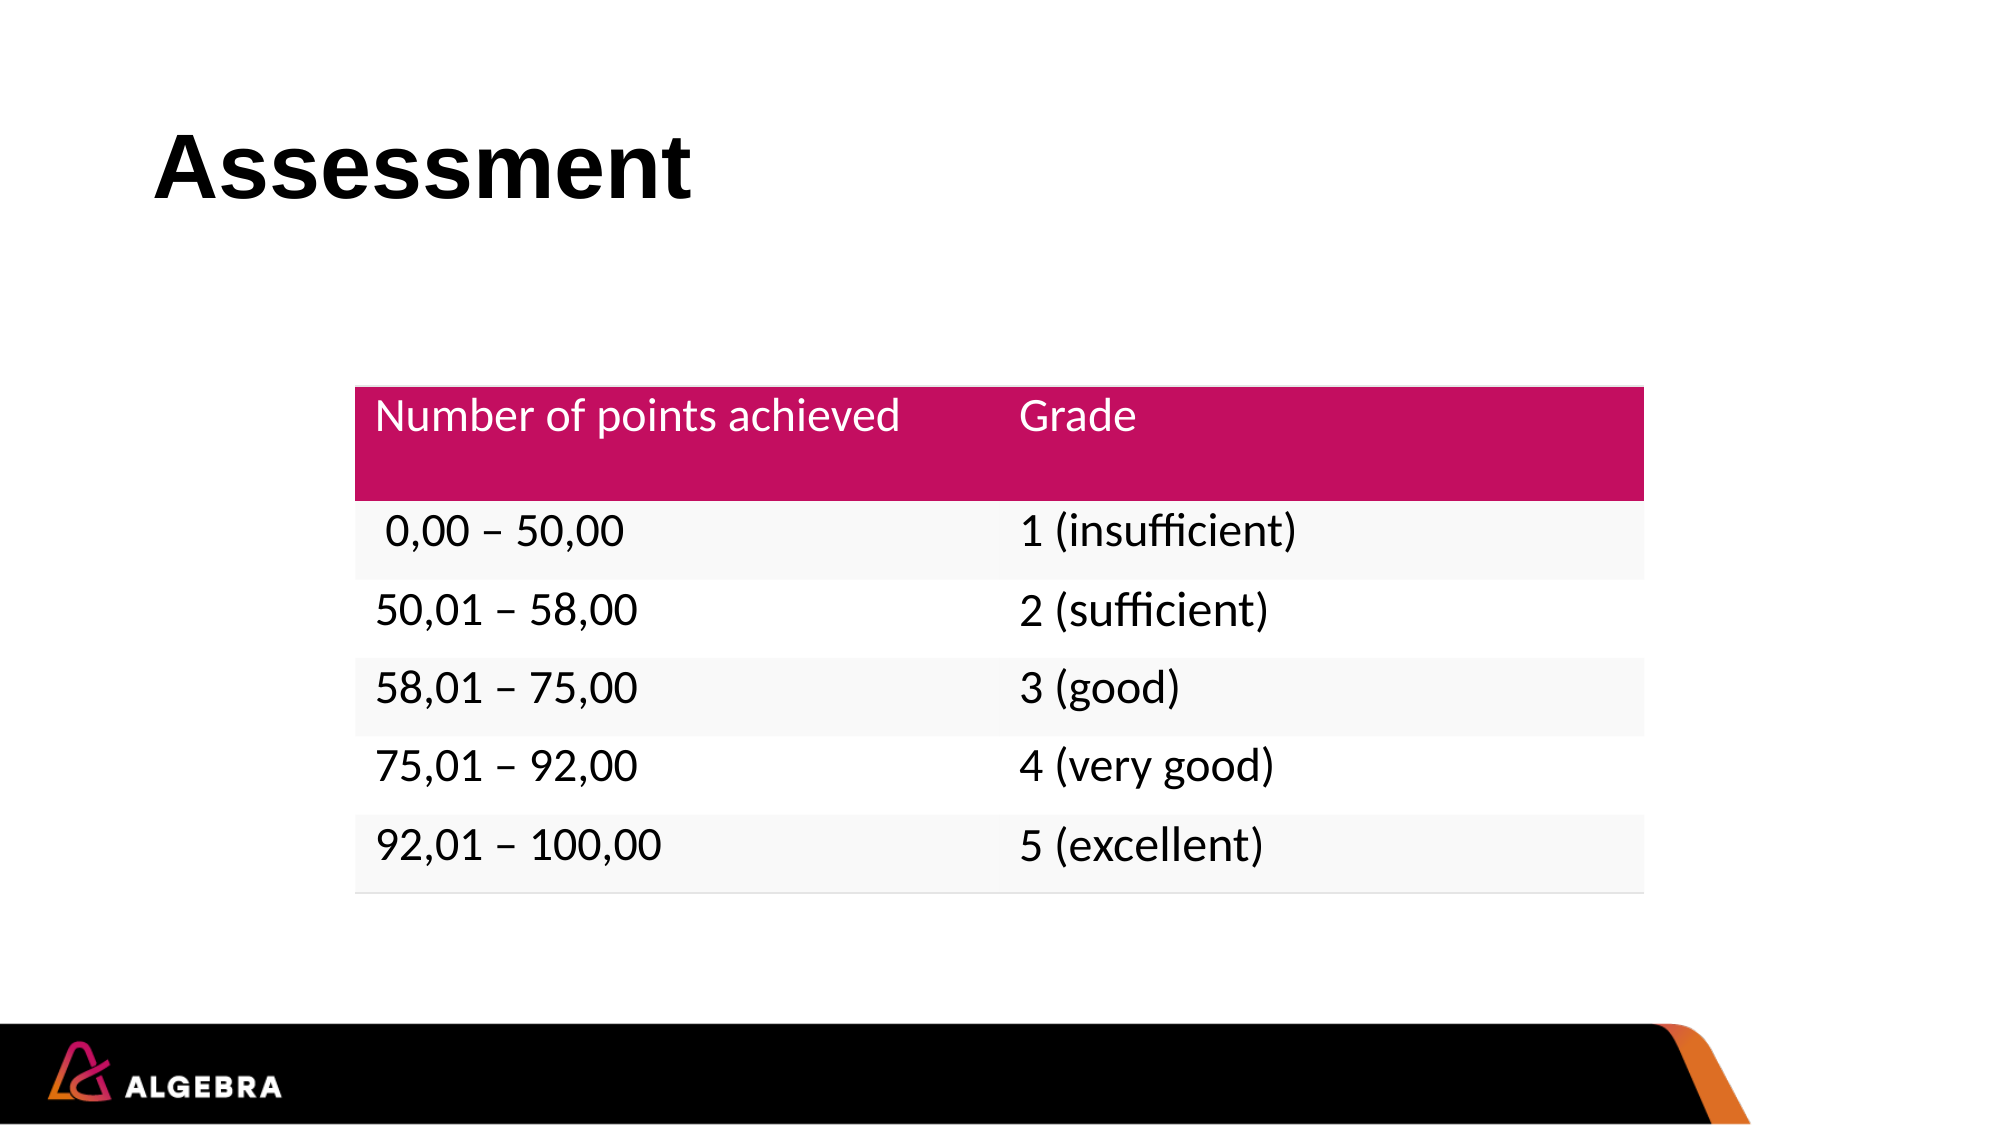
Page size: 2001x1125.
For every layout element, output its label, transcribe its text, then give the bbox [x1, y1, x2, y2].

table_header Grade [1000, 387, 1644, 501]
table_cell 5 (excellent) [1000, 815, 1644, 892]
table_cell 58,01 – 75,00 [355, 658, 1000, 736]
title Assessment [137, 59, 1863, 278]
table_cell 4 (very good) [1000, 736, 1644, 815]
table_cell 1 (insufficient) [1000, 501, 1644, 580]
table_cell 75,01 – 92,00 [355, 736, 1000, 815]
table_cell 0,00 – 50,00 [355, 501, 1000, 580]
picture [0, 1023, 1958, 1125]
table_cell 92,01 – 100,00 [355, 815, 1000, 892]
table_cell 2 (sufficient) [1000, 580, 1644, 658]
table_cell 50,01 – 58,00 [355, 580, 1000, 658]
table_cell 3 (good) [1000, 658, 1644, 736]
table_header Number of points achieved [355, 387, 1000, 501]
